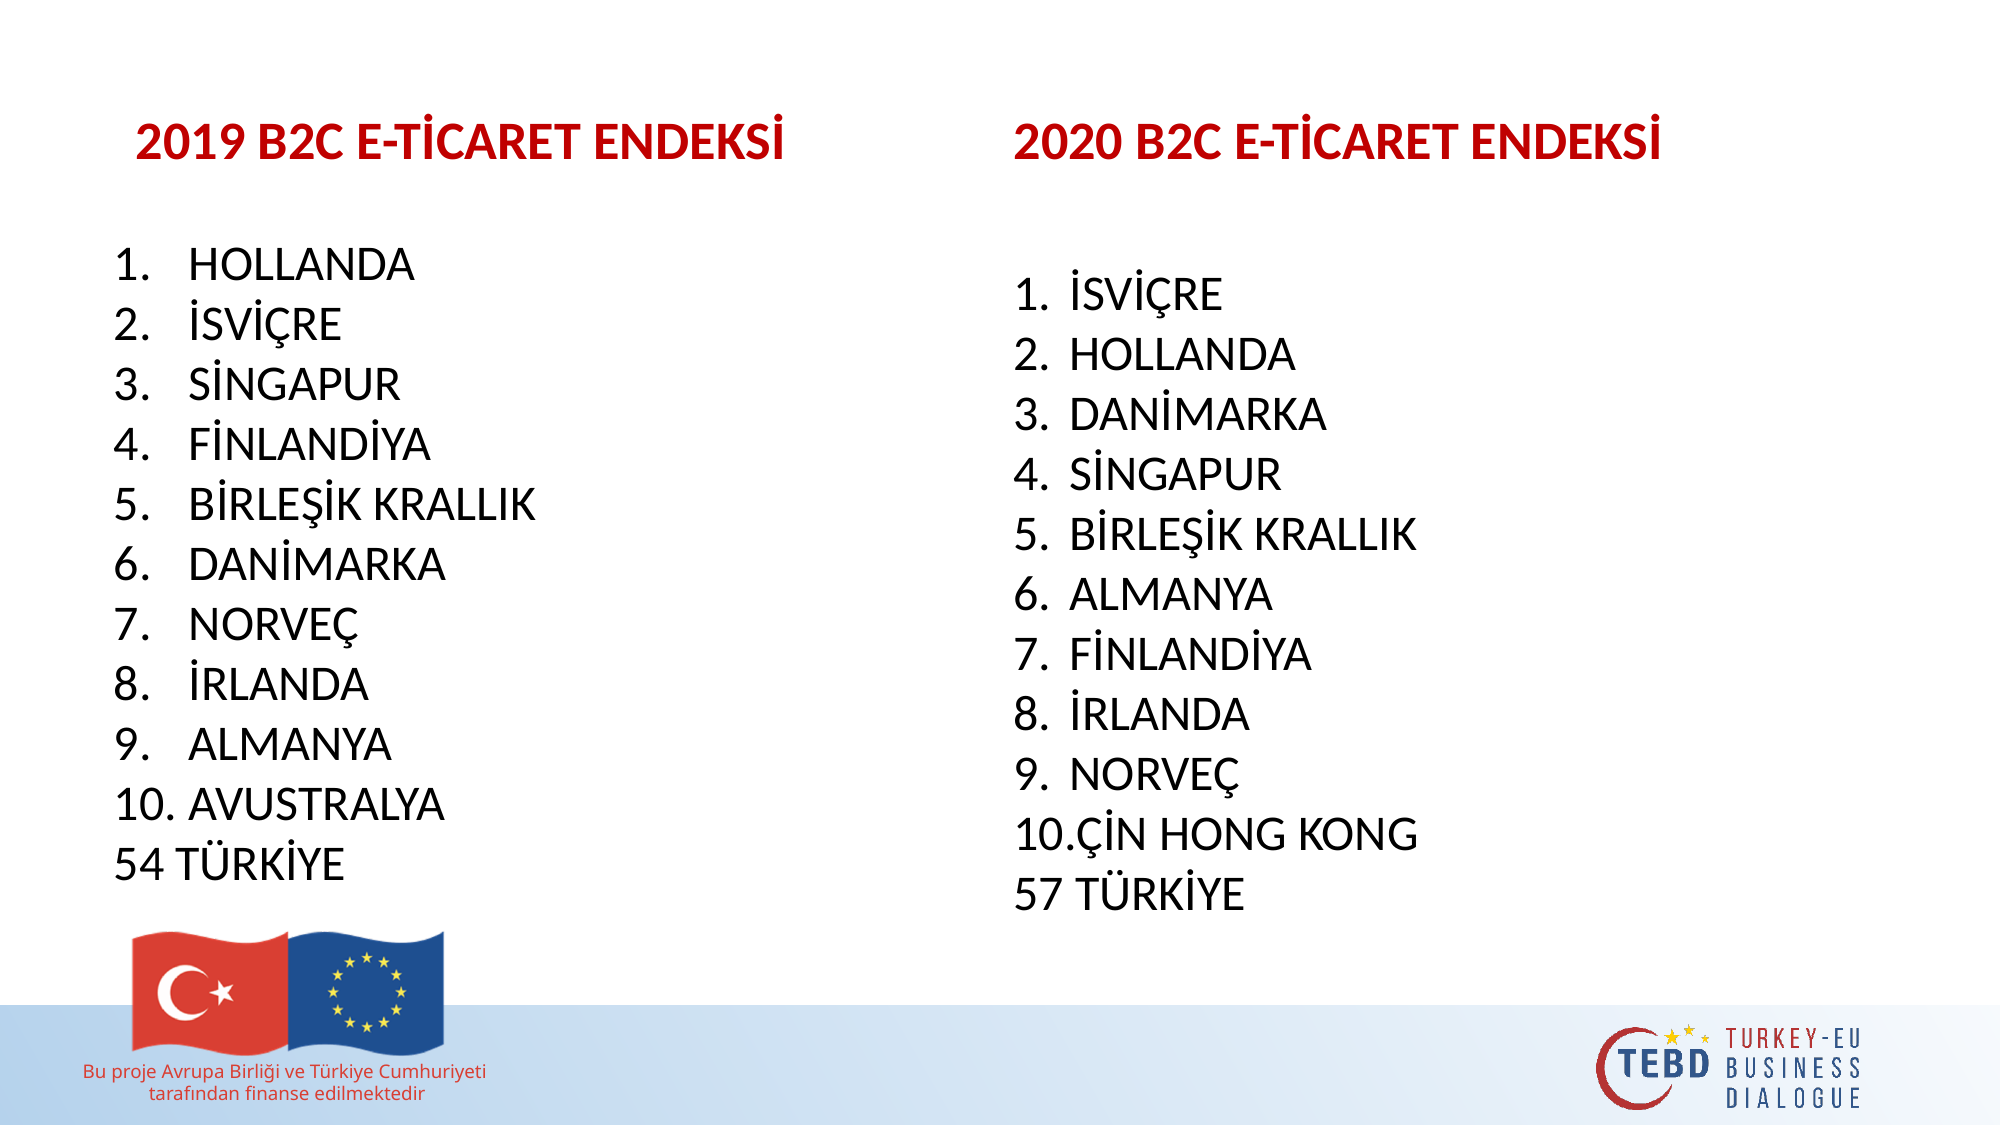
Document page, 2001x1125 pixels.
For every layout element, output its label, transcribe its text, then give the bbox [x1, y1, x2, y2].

text_box 2019 B2C E-TİCARET ENDEKSİ HOLLANDA İSVİÇRE SİNGAPUR FİNLANDİYA BİRLEŞİK KRALLIK DANİMARKA NORVEÇ İRLANDA ALMANYA AVUSTRALYA 54 TÜRKİYE [99, 98, 836, 899]
text_box Bu proje Avrupa Birliği ve Türkiye Cumhuriyeti tarafından finanse edilmektedir [0, 1052, 618, 1112]
text_box [0, 1004, 2000, 1125]
picture [1596, 1024, 1859, 1110]
picture [123, 923, 450, 1062]
text_box 2020 B2C E-TİCARET ENDEKSİ İSVİÇRE HOLLANDA DANİMARKA SİNGAPUR BİRLEŞİK KRALLIK ALMANYA FİNLANDİYA İRLANDA NORVEÇ ÇİN HONG KONG 57 TÜRKİYE [998, 98, 1816, 974]
